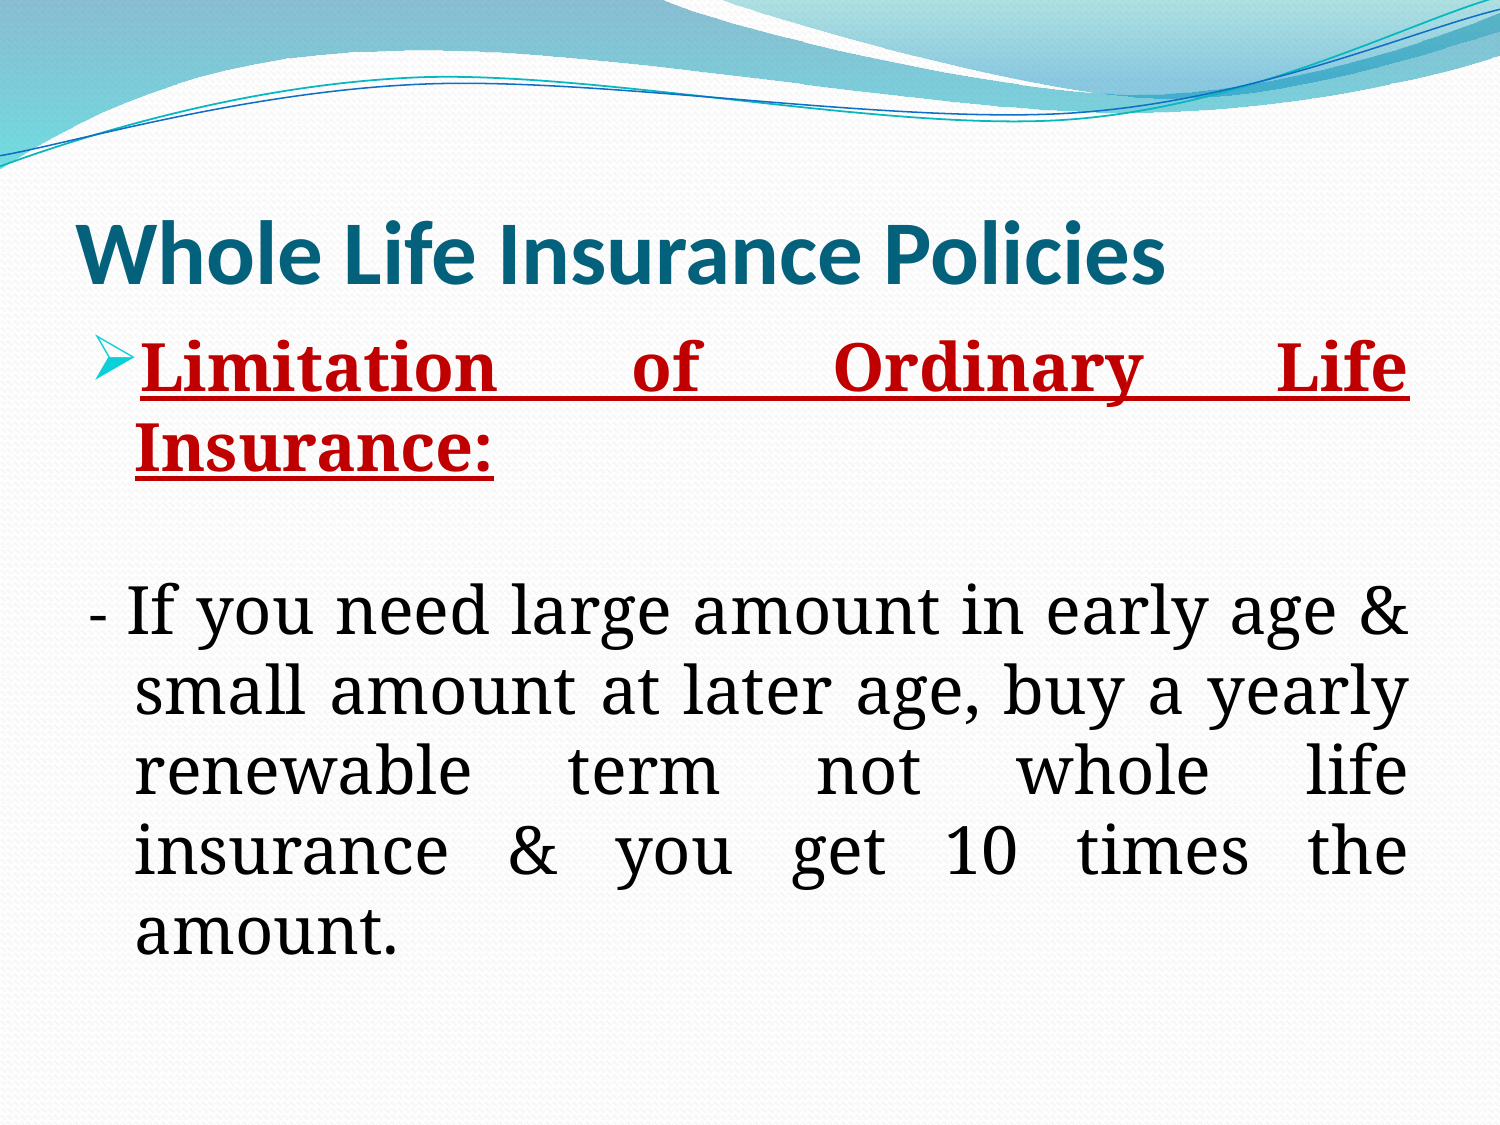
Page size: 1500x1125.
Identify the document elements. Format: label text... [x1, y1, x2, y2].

title Whole Life Insurance Policies [75, 115, 1425, 303]
list Limitation of Ordinary Life Insurance: - If you need large amount in early age & small amount at later age, buy a yearly renewable term not whole life insurance & you get 10 times the amount. [75, 317, 1425, 1038]
